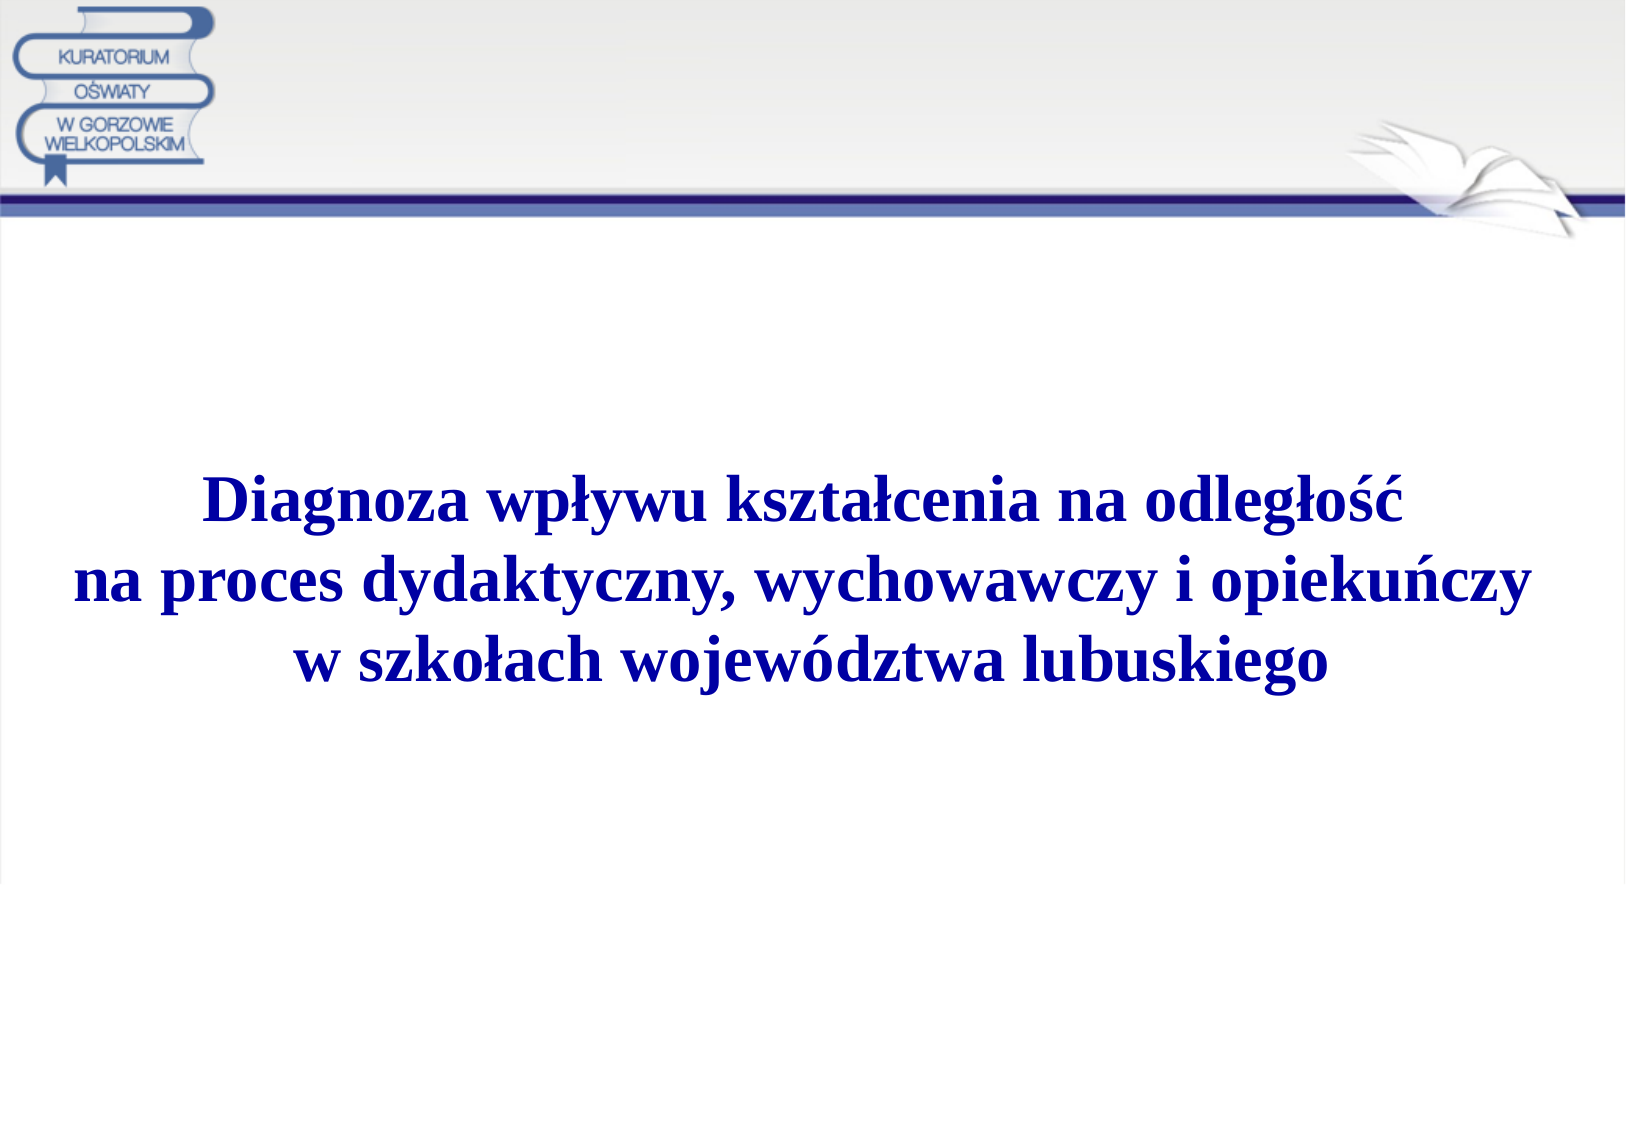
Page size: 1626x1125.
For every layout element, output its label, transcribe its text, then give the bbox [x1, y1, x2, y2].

picture [0, 0, 1626, 1125]
list Diagnoza wpływu kształcenia na odległość na proces dydaktyczny, wychowawczy i opiekuńczy w szkołach województwa lubuskiego [25, 234, 1600, 1071]
